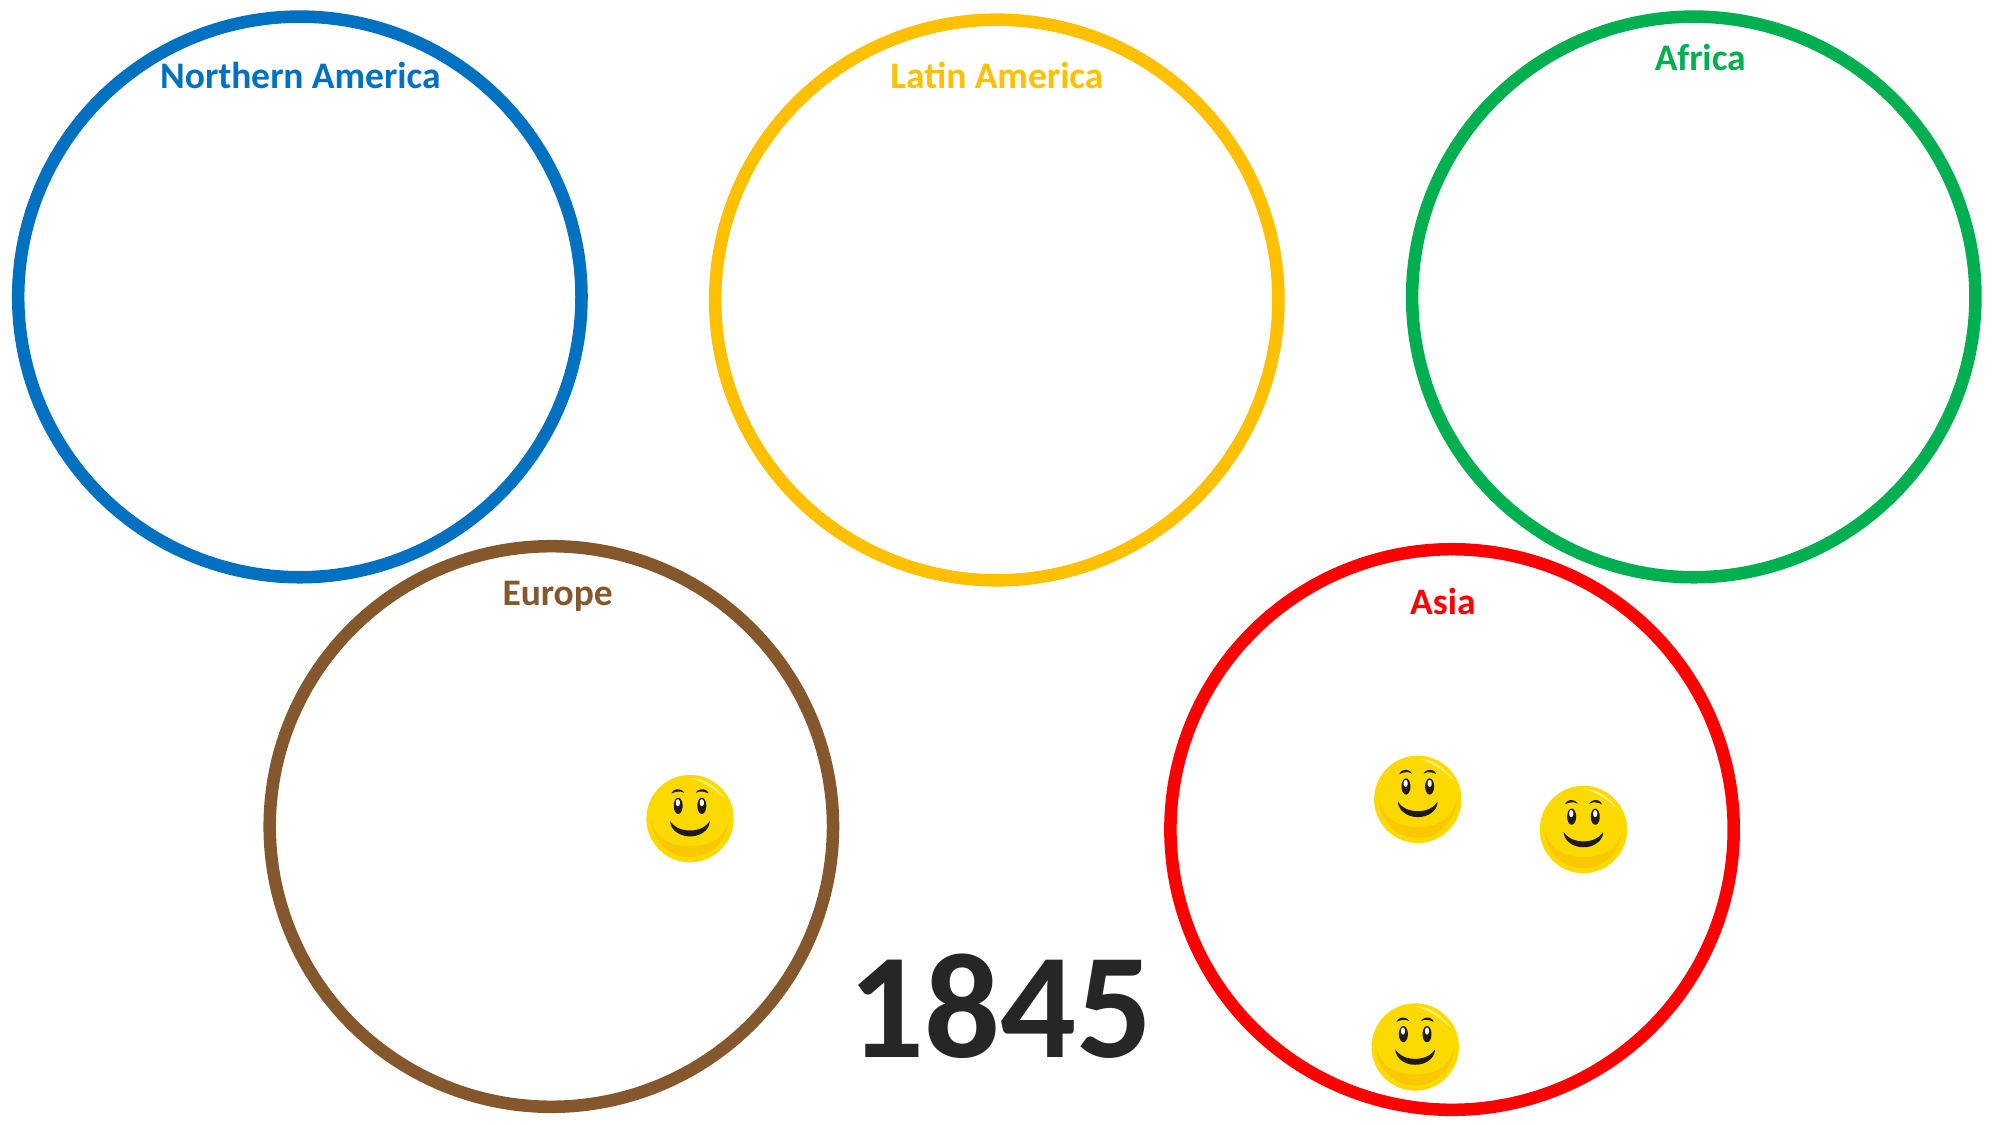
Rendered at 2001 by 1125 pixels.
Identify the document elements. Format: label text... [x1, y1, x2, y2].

text_box Northern America [145, 43, 497, 104]
picture [1374, 755, 1462, 843]
text_box Europe [488, 560, 647, 621]
text_box [268, 545, 835, 1108]
text_box Latin America [875, 43, 1122, 104]
text_box [881, 18, 1112, 43]
text_box 1845 [820, 900, 1181, 1095]
picture [646, 774, 734, 863]
text_box Africa [1640, 25, 1788, 86]
text_box [1411, 15, 1977, 579]
text_box [178, 15, 422, 43]
picture [1539, 785, 1628, 874]
text_box Asia [1395, 569, 1493, 630]
text_box [714, 46, 1280, 582]
text_box [1169, 548, 1735, 1111]
text_box [17, 61, 583, 579]
picture [1371, 1003, 1459, 1091]
